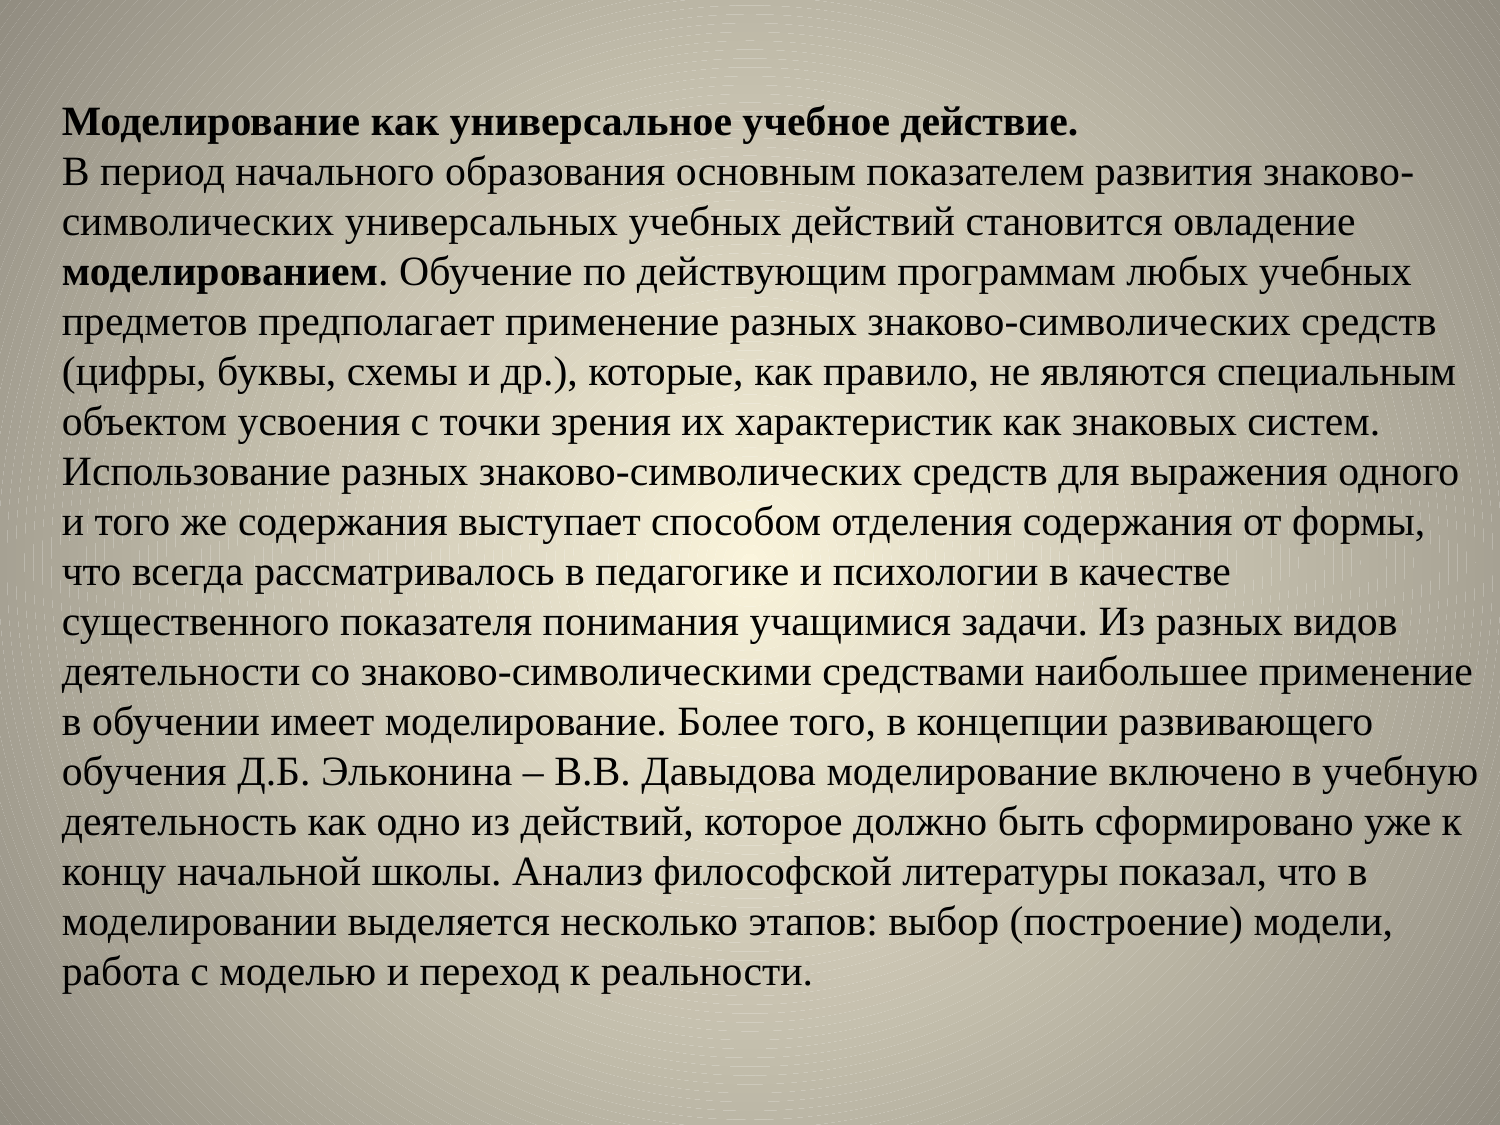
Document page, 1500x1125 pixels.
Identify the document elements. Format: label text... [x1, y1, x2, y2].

text_box Моделирование как универсальное учебное действие. В период начального образования основным показателем развития знаково-символических универсальных учебных действий становится овладение моделированием. Обучение по действующим программам любых учебных предметов предполагает применение разных знаково-символических средств (цифры, буквы, схемы и др.), которые, как правило, не являются специальным объектом усвоения с точки зрения их характеристик как знаковых систем. Использование разных знаково-символических средств для выражения одного и того же содержания выступает способом отделения содержания от формы, что всегда рассматривалось в педагогике и психологии в качестве существенного показателя понимания учащимися задачи. Из разных видов деятельности со знаково-символическими средствами наибольшее применение в обучении имеет моделирование. Более того, в концепции развивающего обучения Д.Б. Эльконина – В.В. Давыдова моделирование включено в учебную деятельность как одно из действий, которое должно быть сформировано уже к концу начальной школы. Анализ философской литературы показал, что в моделировании выделяется несколько этапов: выбор (построение) модели, работа с моделью и переход к реальности. [46, 86, 1500, 1002]
